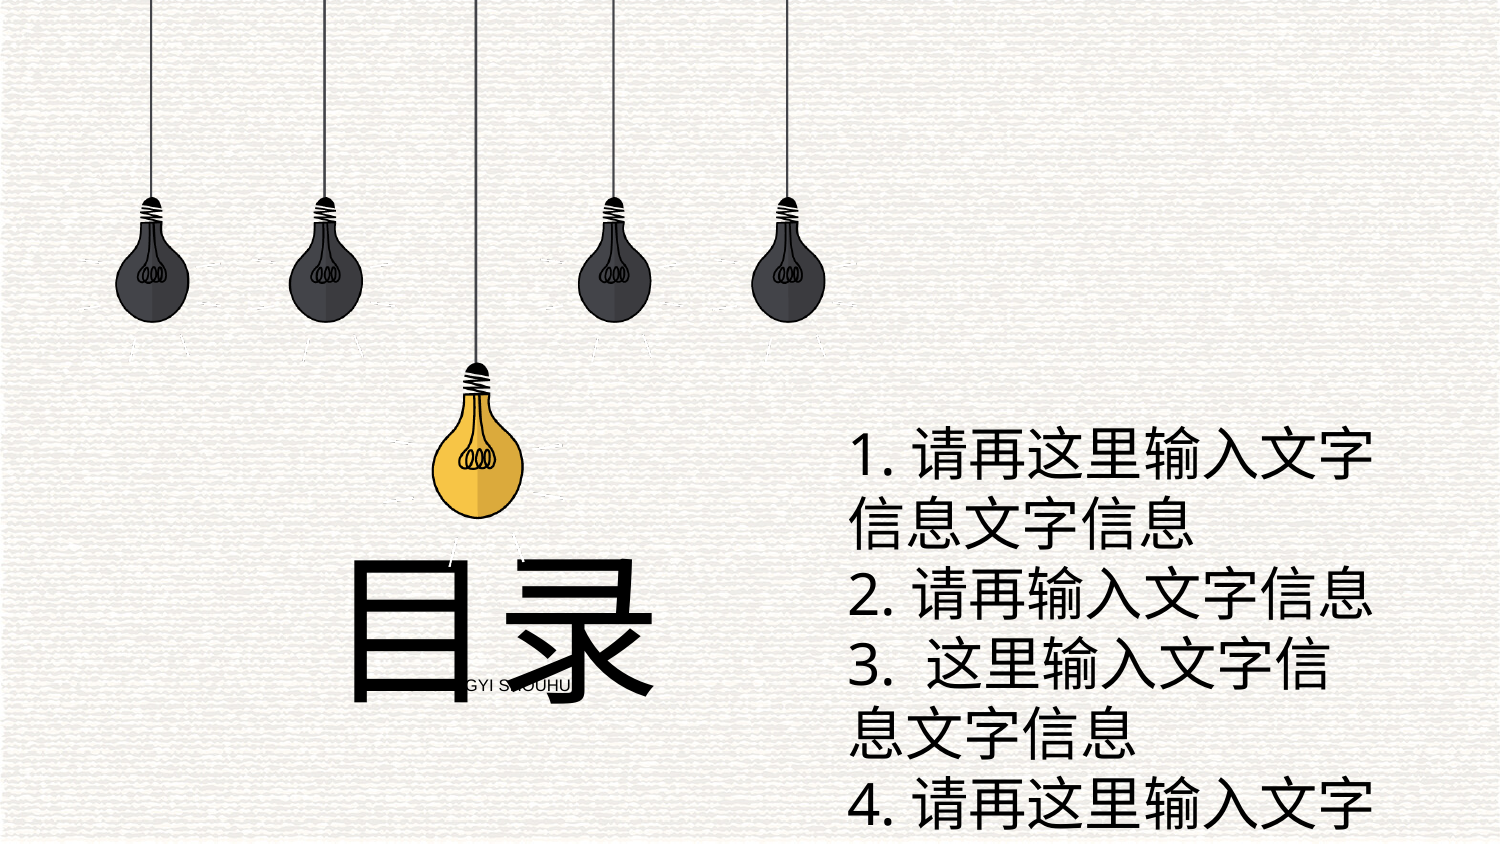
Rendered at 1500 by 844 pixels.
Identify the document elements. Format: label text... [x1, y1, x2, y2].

picture [0, 0, 1500, 844]
text_box CHUANGYI SHOUHUI [391, 667, 591, 702]
text_box 目录 [313, 575, 677, 731]
text_box 1.请再这里输入文字信息文字信息 2.请再输入文字信息 3. 这里输入文字信息文字信息 4.请再这里输入文字信息 [832, 410, 1401, 844]
